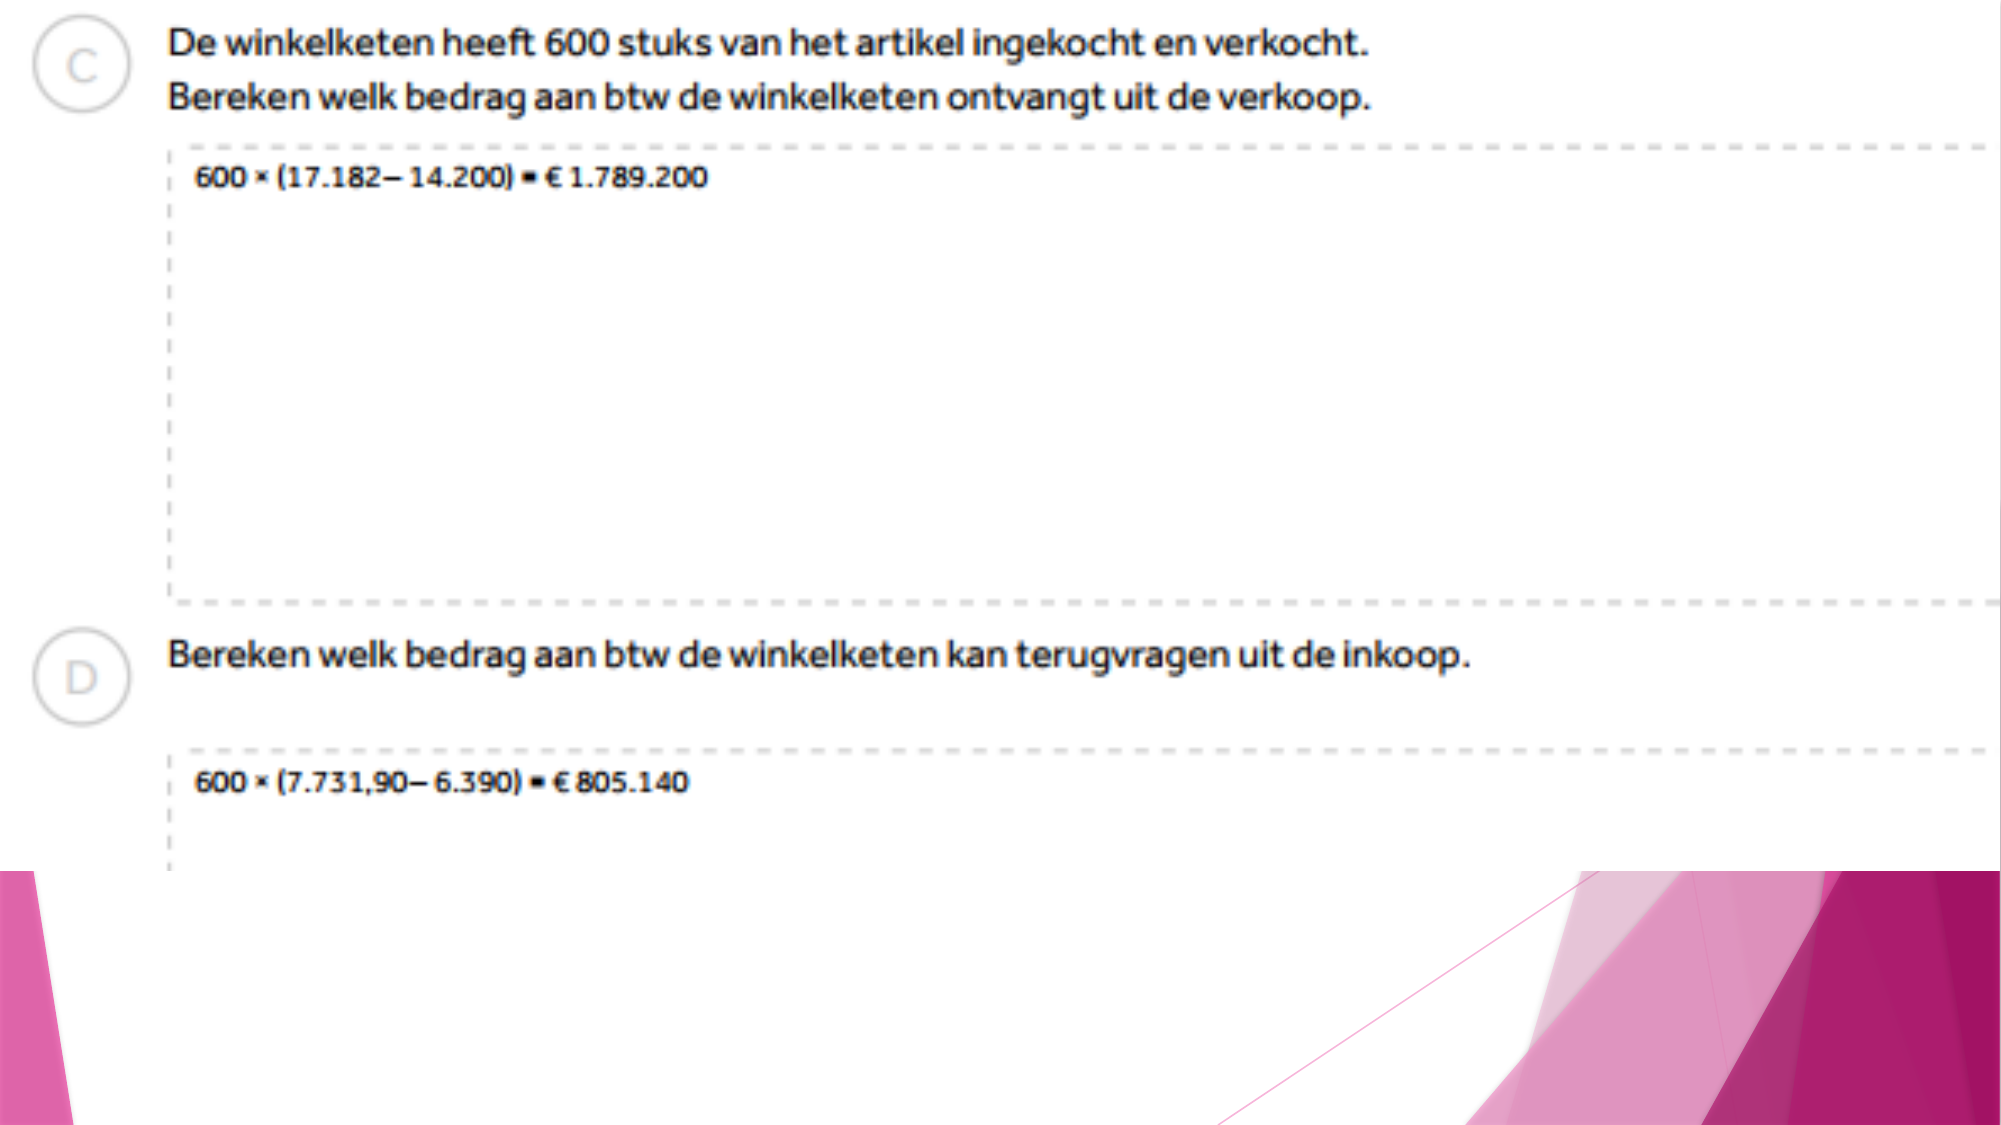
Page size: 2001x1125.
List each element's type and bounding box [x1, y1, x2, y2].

picture [0, 0, 2000, 871]
